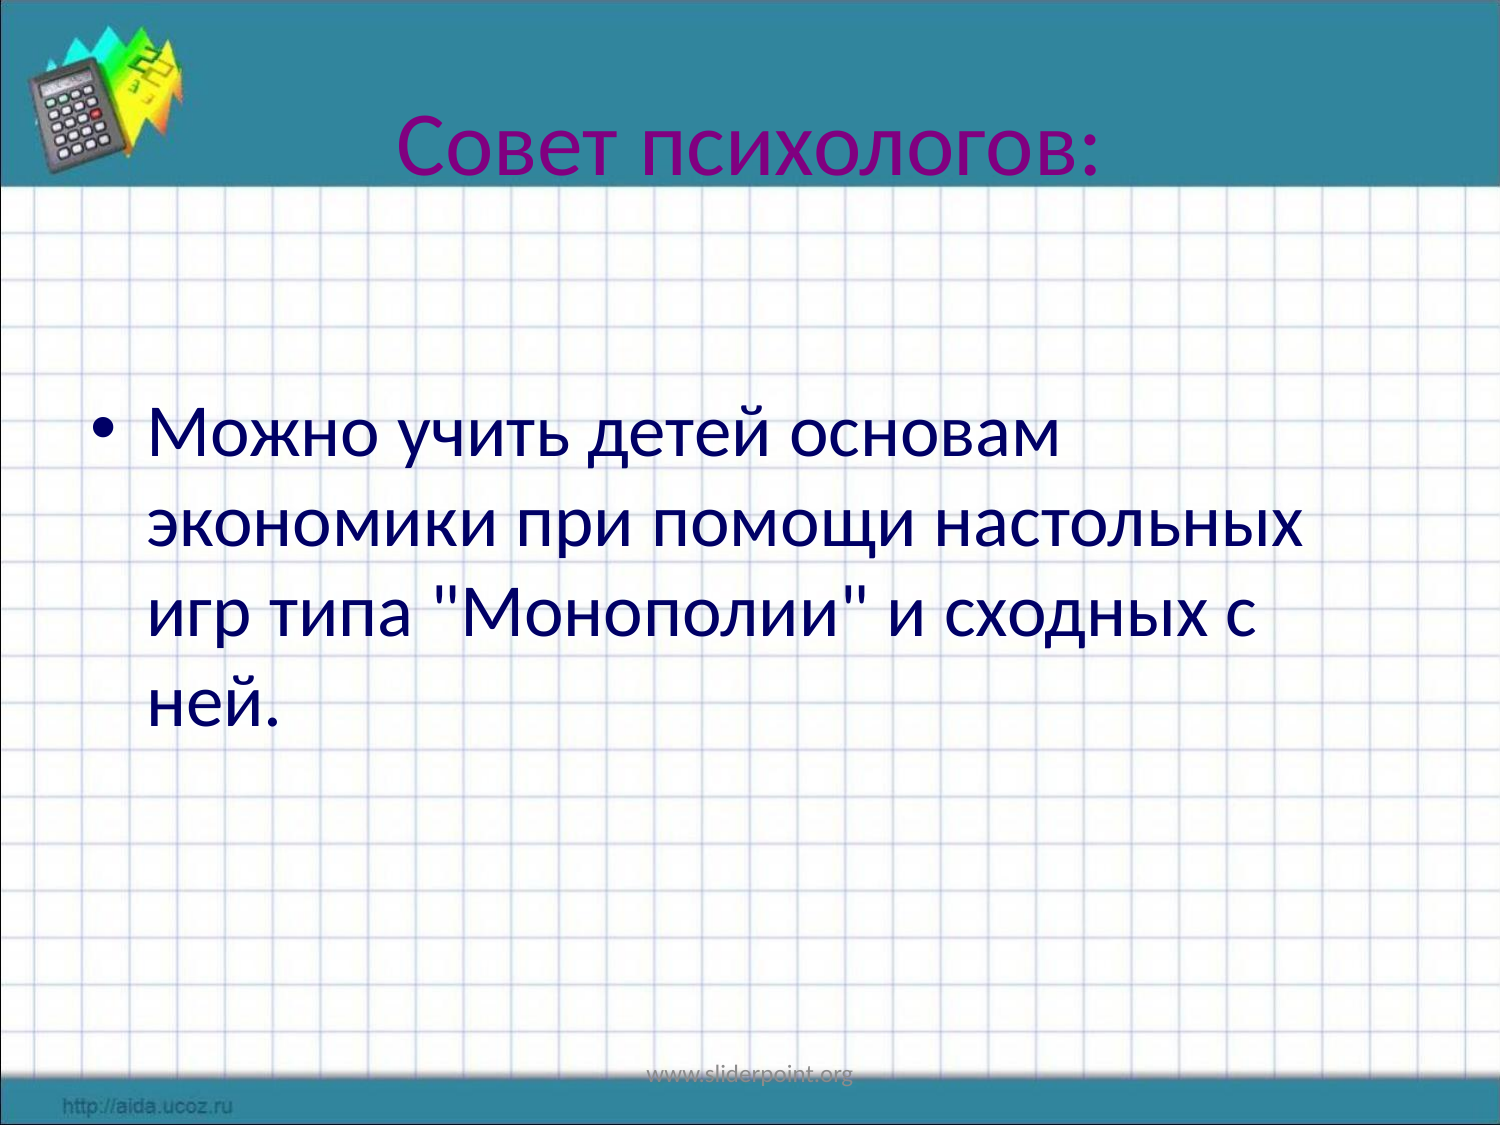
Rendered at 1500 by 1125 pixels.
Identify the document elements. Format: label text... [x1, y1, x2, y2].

list Можно учить детей основам экономики при помощи настольных игр типа "Монополии" и сходных с ней. [74, 373, 1426, 1006]
picture [0, 0, 1500, 1125]
footer www.sliderpoint.org [512, 1042, 988, 1103]
title Совет психологов: [74, 44, 1426, 233]
